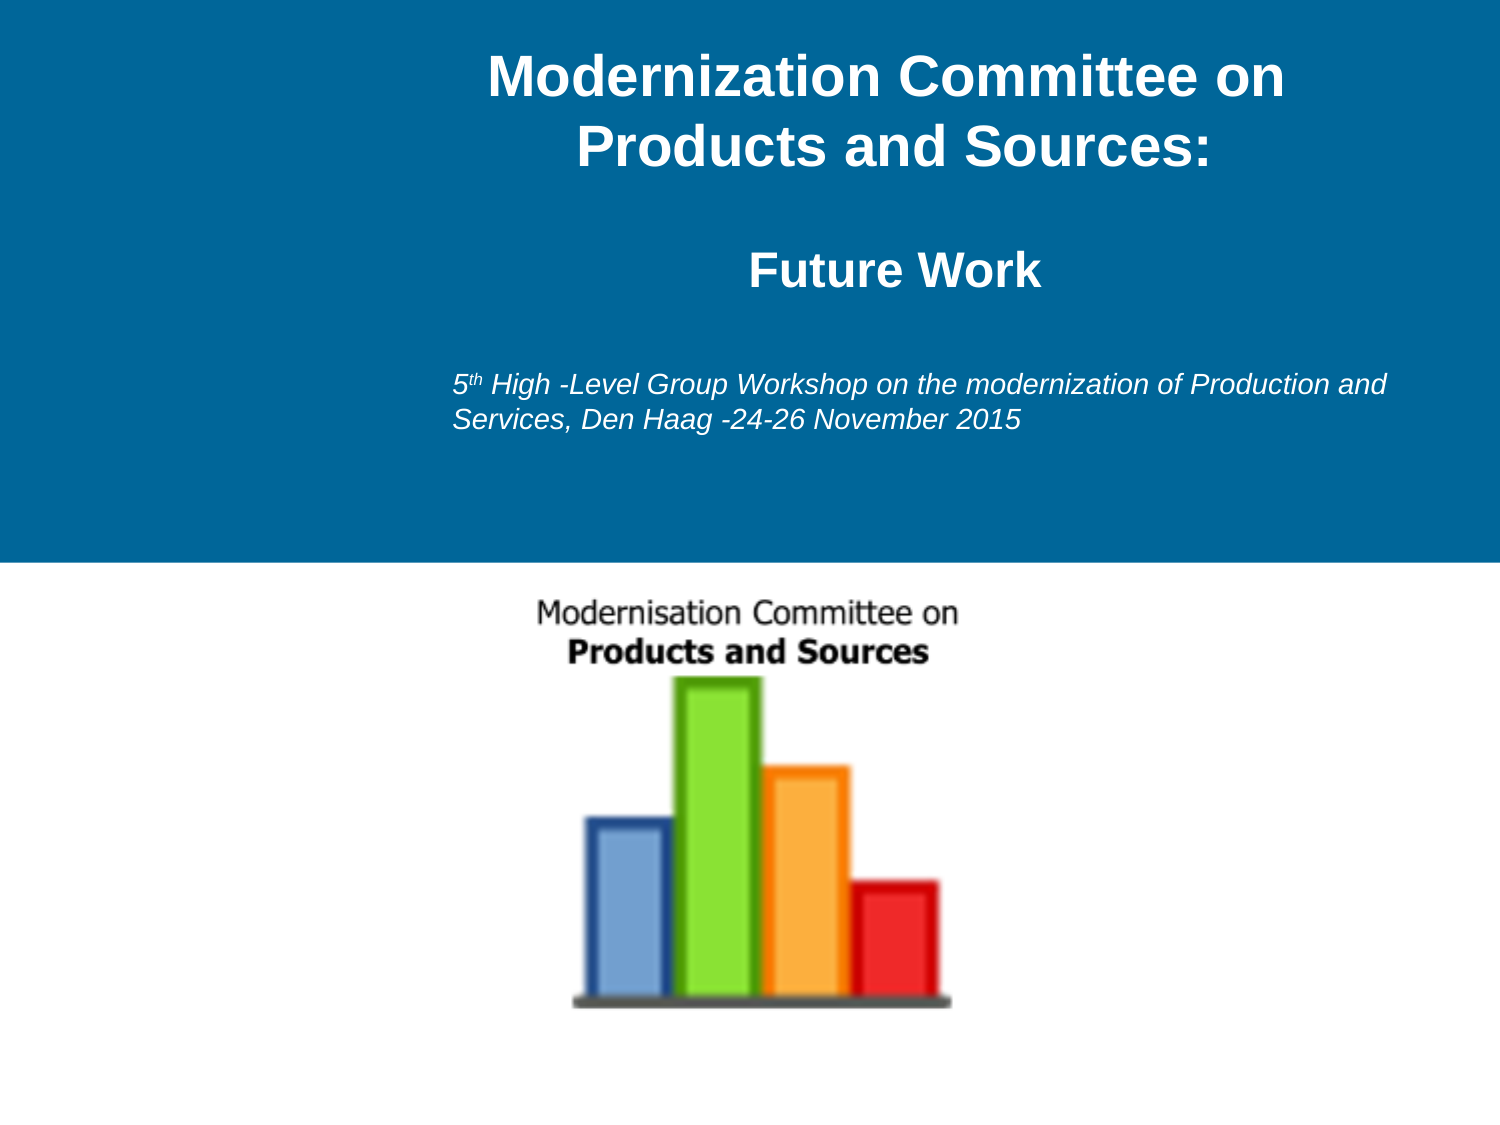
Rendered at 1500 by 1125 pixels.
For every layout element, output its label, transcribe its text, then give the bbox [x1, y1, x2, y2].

picture [448, 576, 1049, 1027]
title Modernization Committee on Products and Sources: Future Work [324, 29, 1466, 289]
subtitle 5th High -Level Group Workshop on the modernization of Production and Services, Den Haag -24-26 November 2015 [437, 357, 1458, 466]
